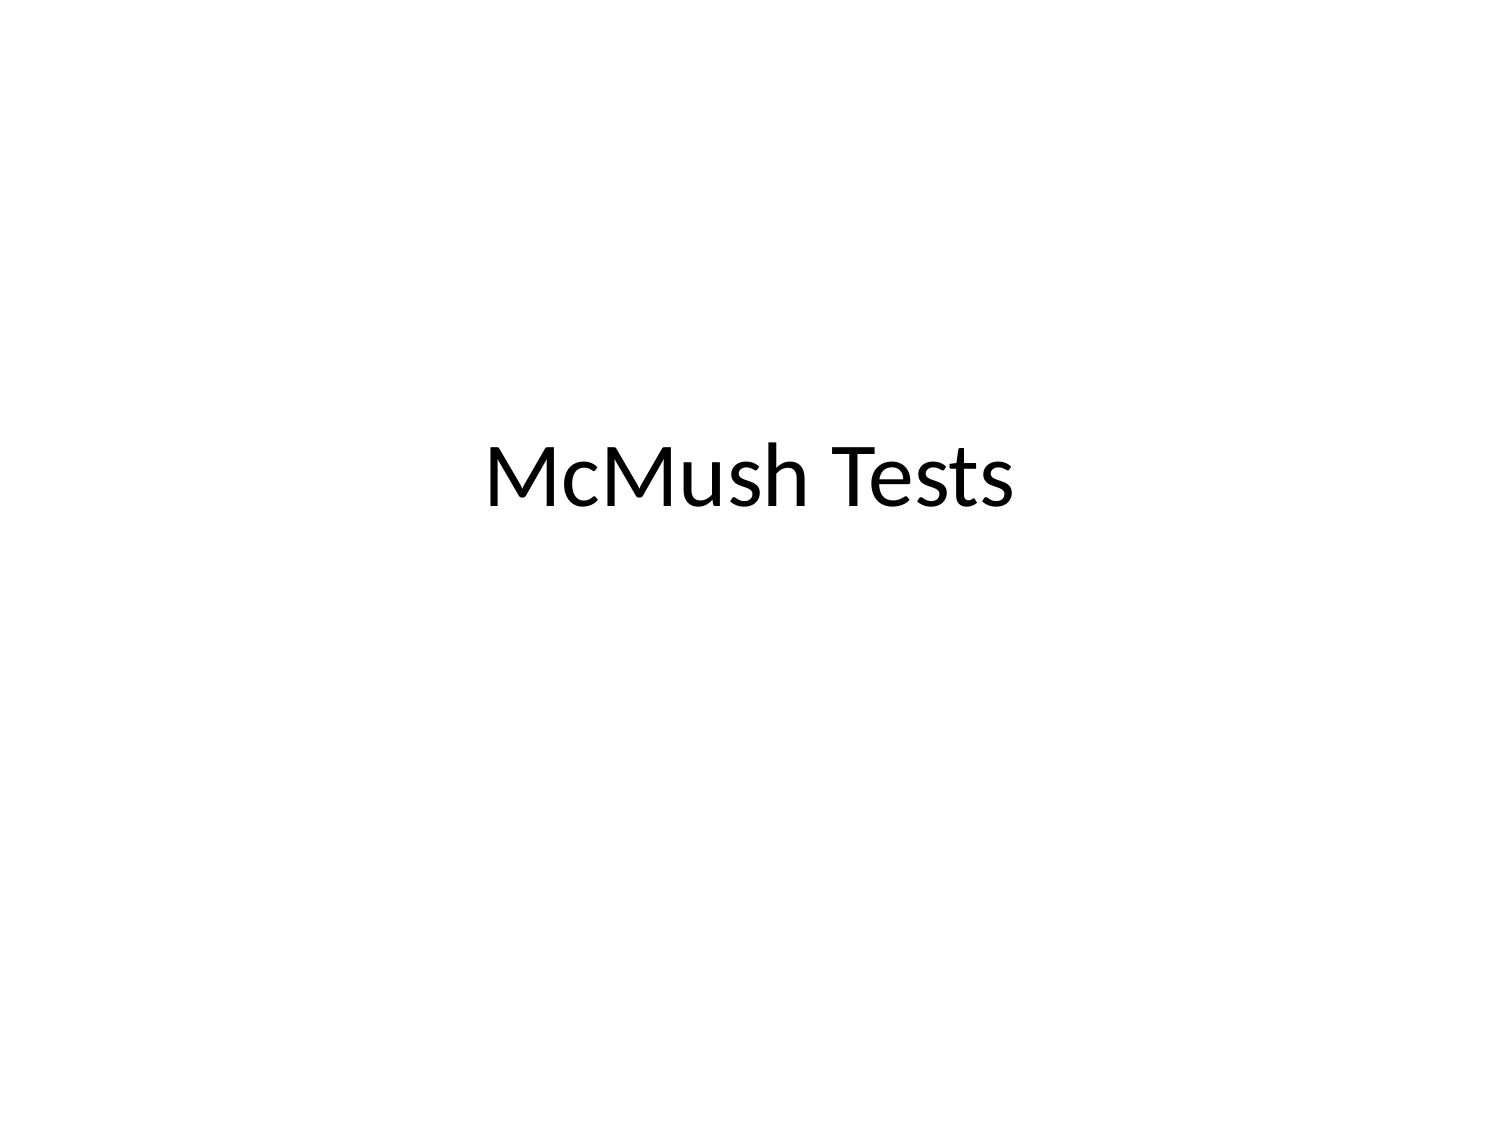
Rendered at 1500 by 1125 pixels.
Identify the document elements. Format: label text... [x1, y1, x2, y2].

title McMush Tests [112, 349, 1388, 591]
